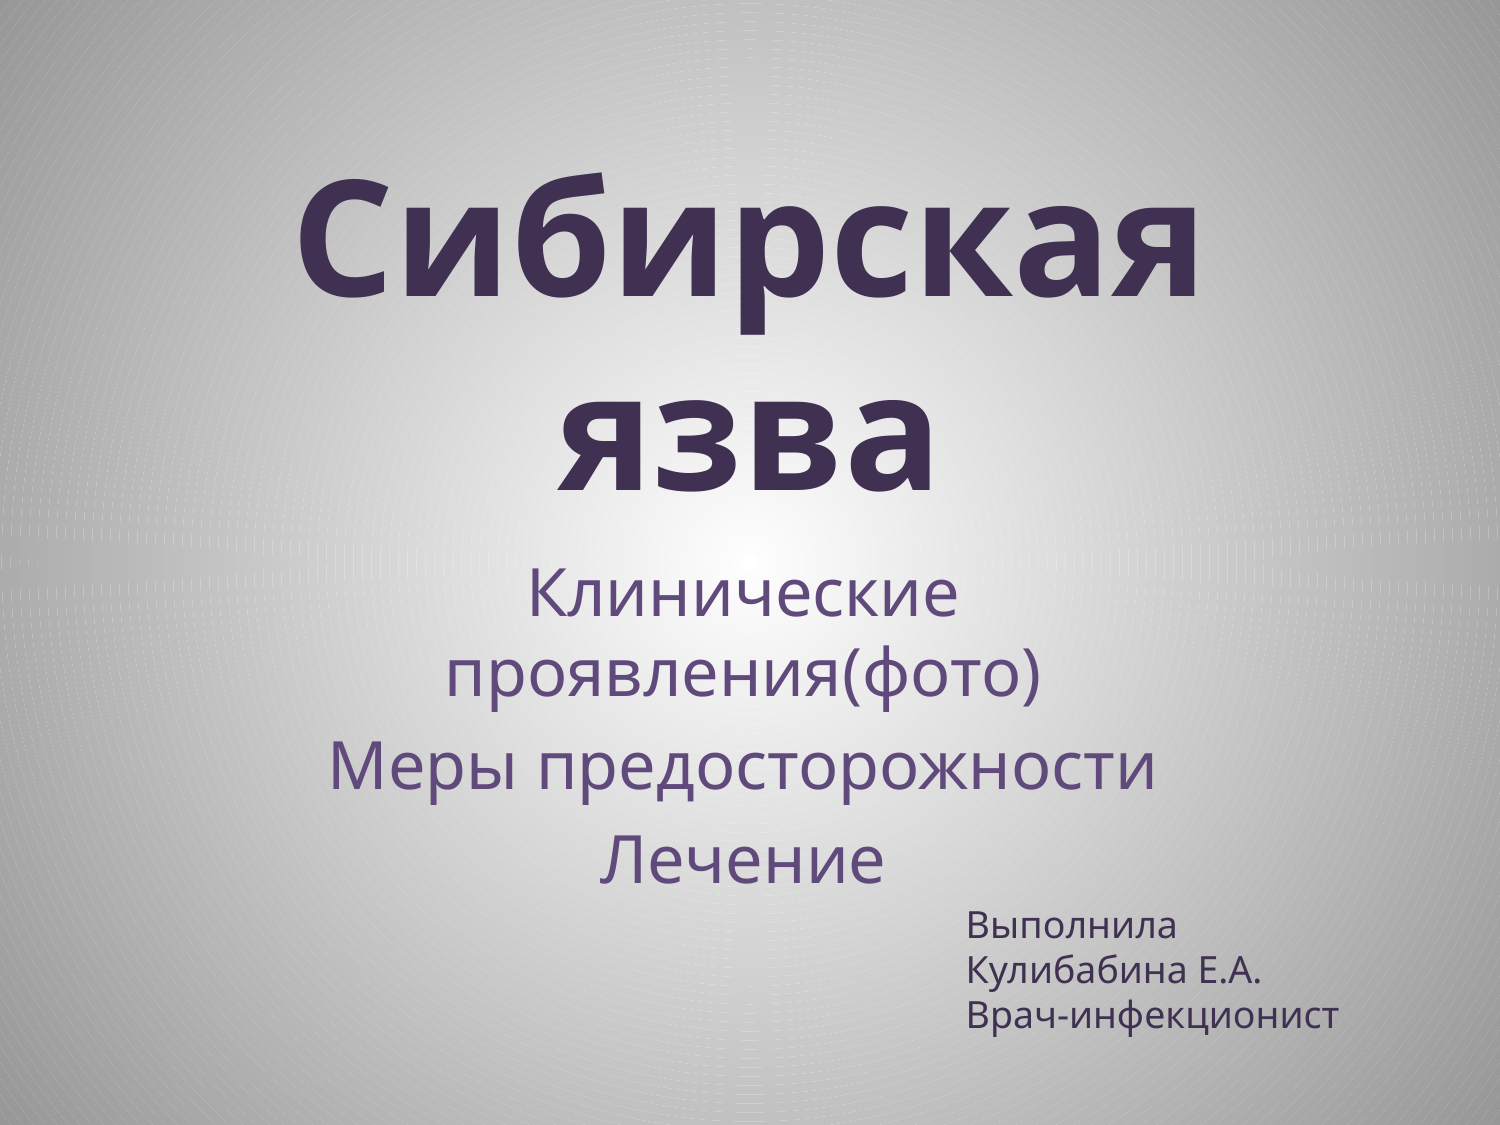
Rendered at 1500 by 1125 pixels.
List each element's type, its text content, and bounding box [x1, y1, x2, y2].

text_box Выполнила Кулибабина Е.А. Врач-инфекционист [950, 893, 1424, 1043]
subtitle Клинические проявления(фото) Меры предосторожности Лечение [218, 542, 1269, 917]
title Сибирская язва [112, 125, 1388, 532]
